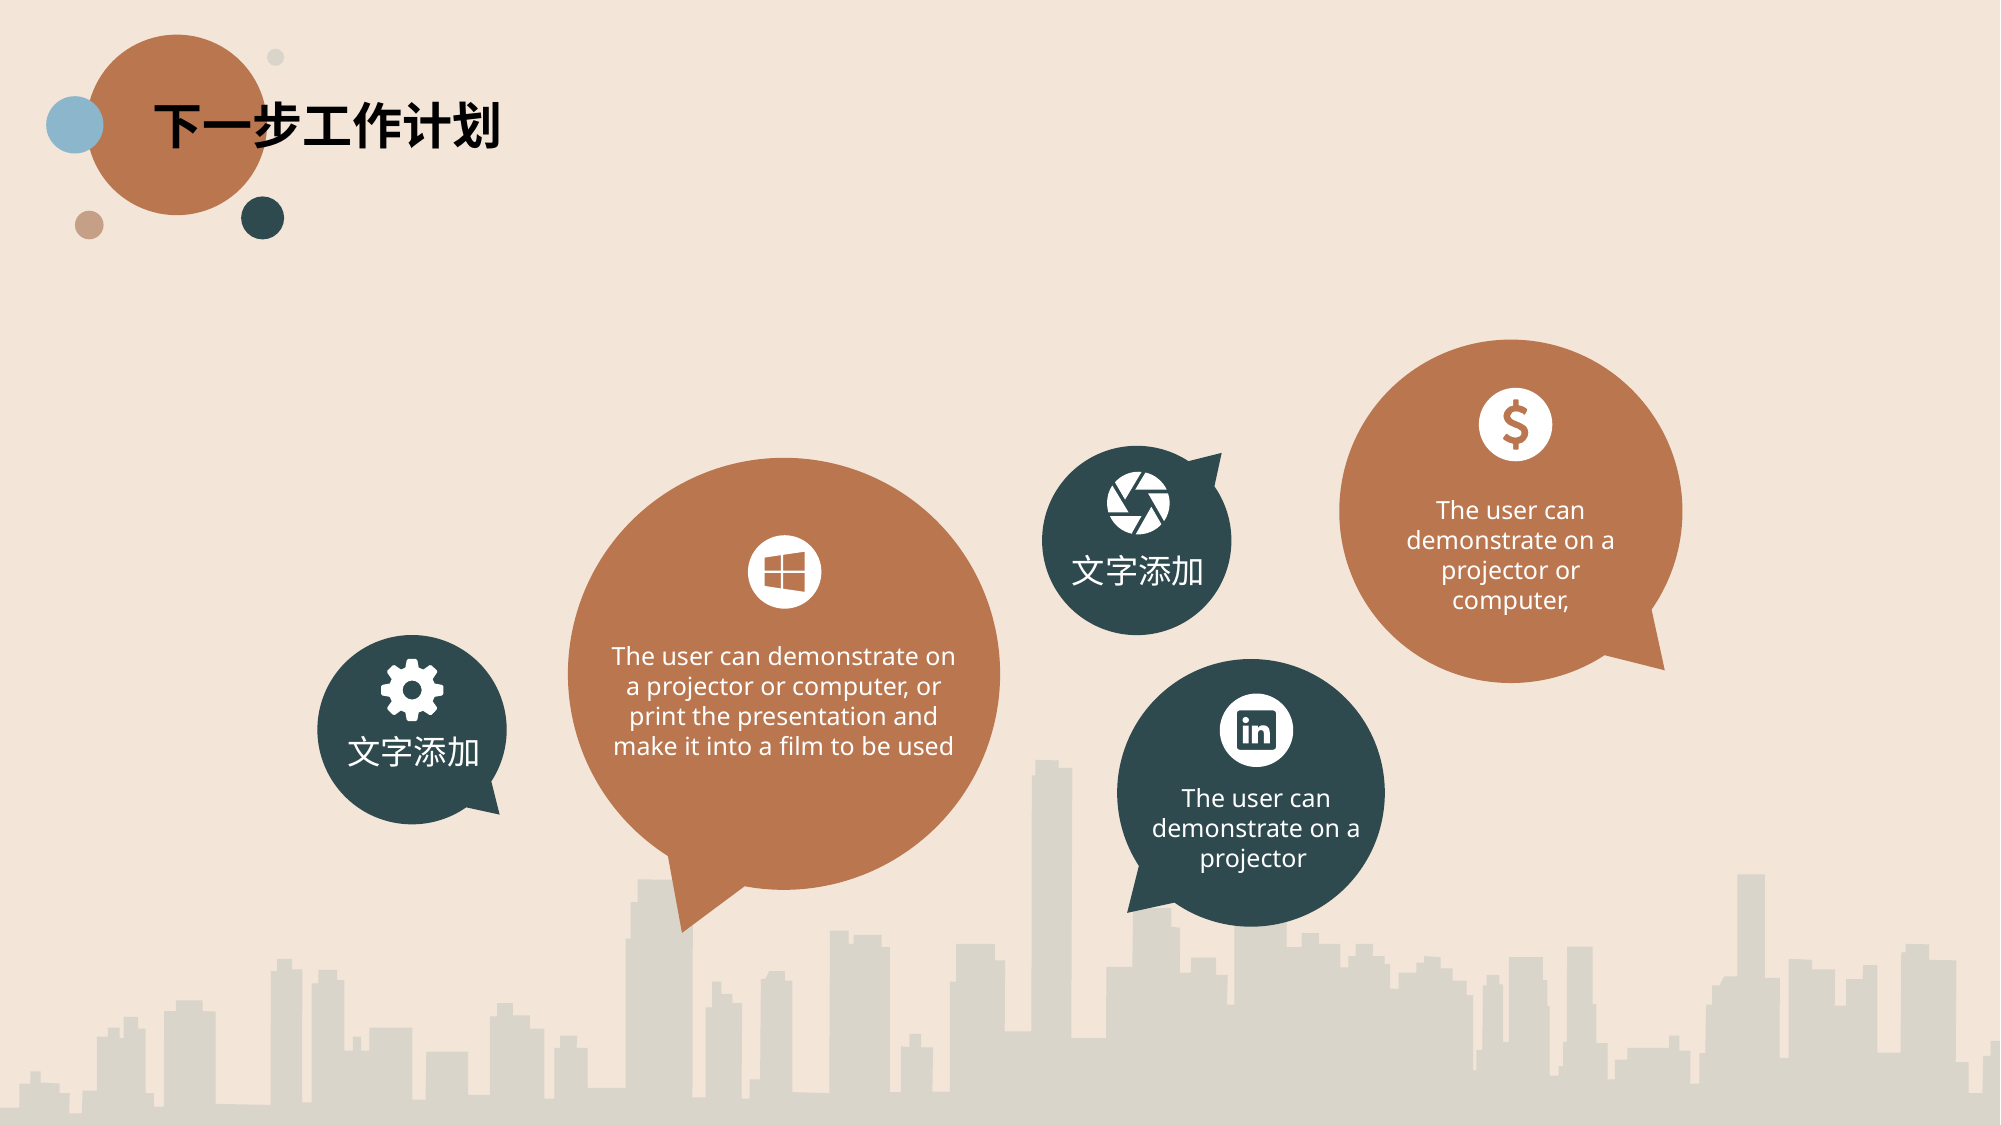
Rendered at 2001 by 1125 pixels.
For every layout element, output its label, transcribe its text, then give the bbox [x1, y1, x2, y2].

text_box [46, 34, 285, 240]
text_box 下一步工作计划 [285, 86, 518, 162]
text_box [1042, 445, 1232, 636]
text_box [1111, 658, 1402, 927]
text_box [1339, 339, 1683, 684]
text_box [0, 759, 2000, 1125]
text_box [568, 457, 1001, 890]
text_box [317, 635, 507, 825]
